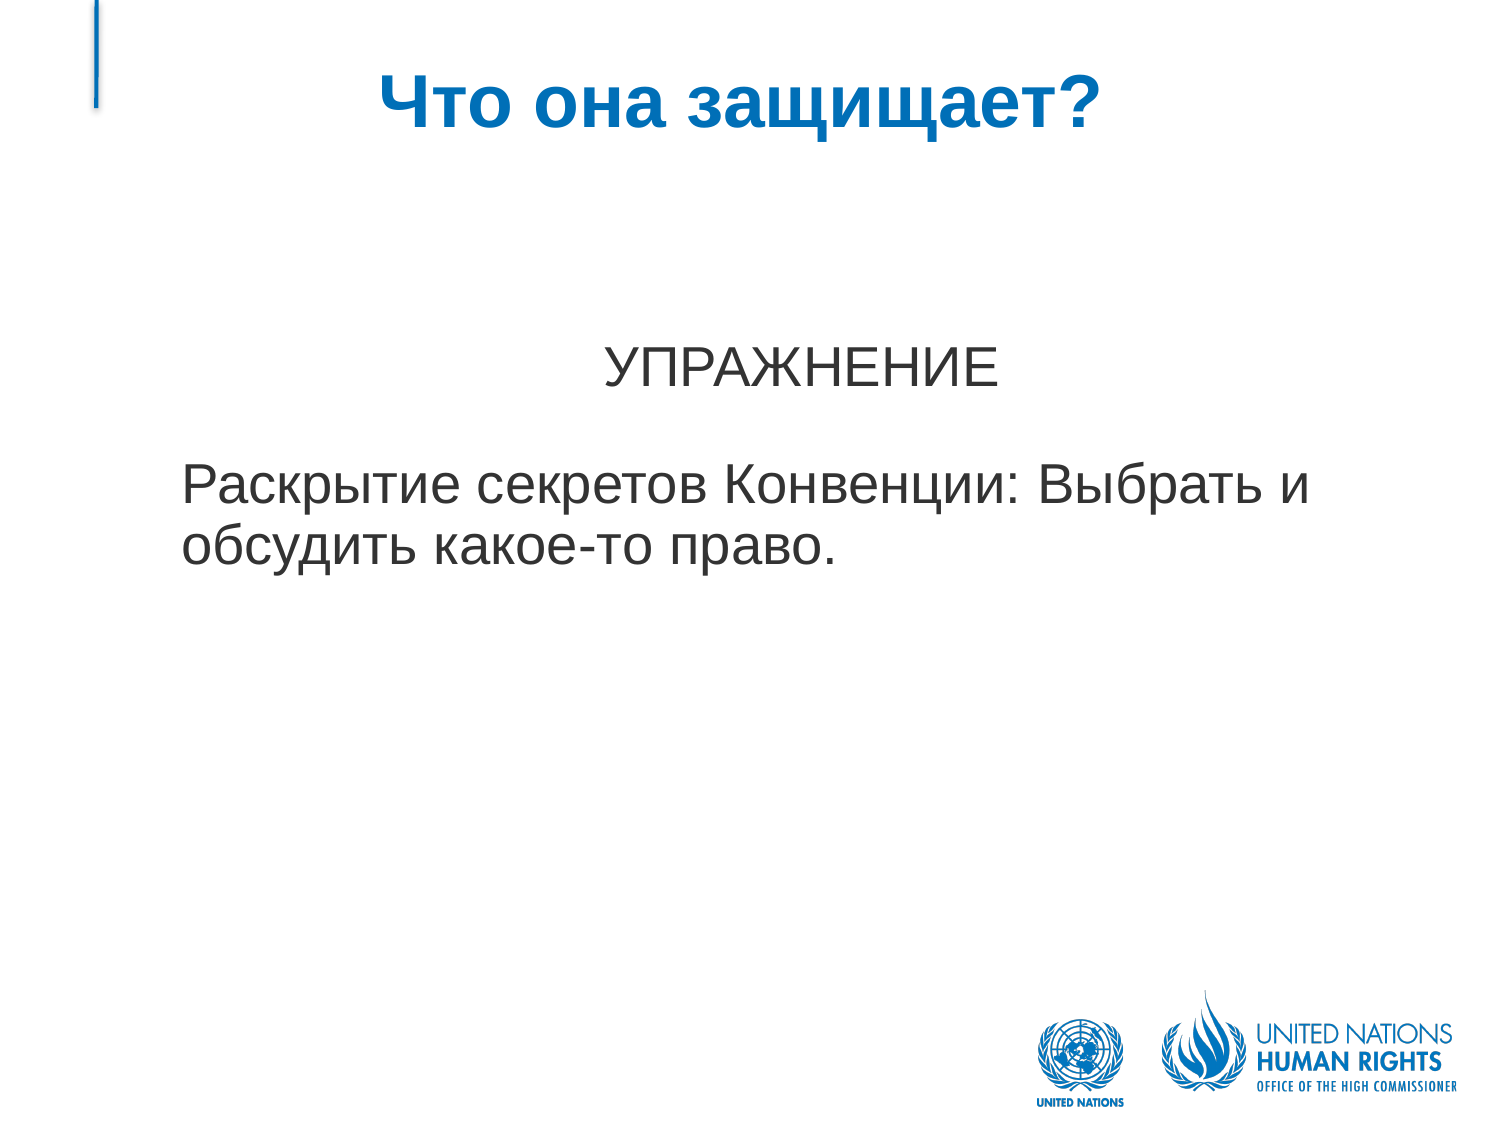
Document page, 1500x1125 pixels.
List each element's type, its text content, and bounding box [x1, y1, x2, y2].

picture [1037, 990, 1457, 1107]
text_box УПРАЖНЕНИЕ Раскрытие секретов Конвенции: Выбрать и обсудить какое-то право. [166, 179, 1437, 939]
title Что она защищает? [45, 45, 1437, 224]
